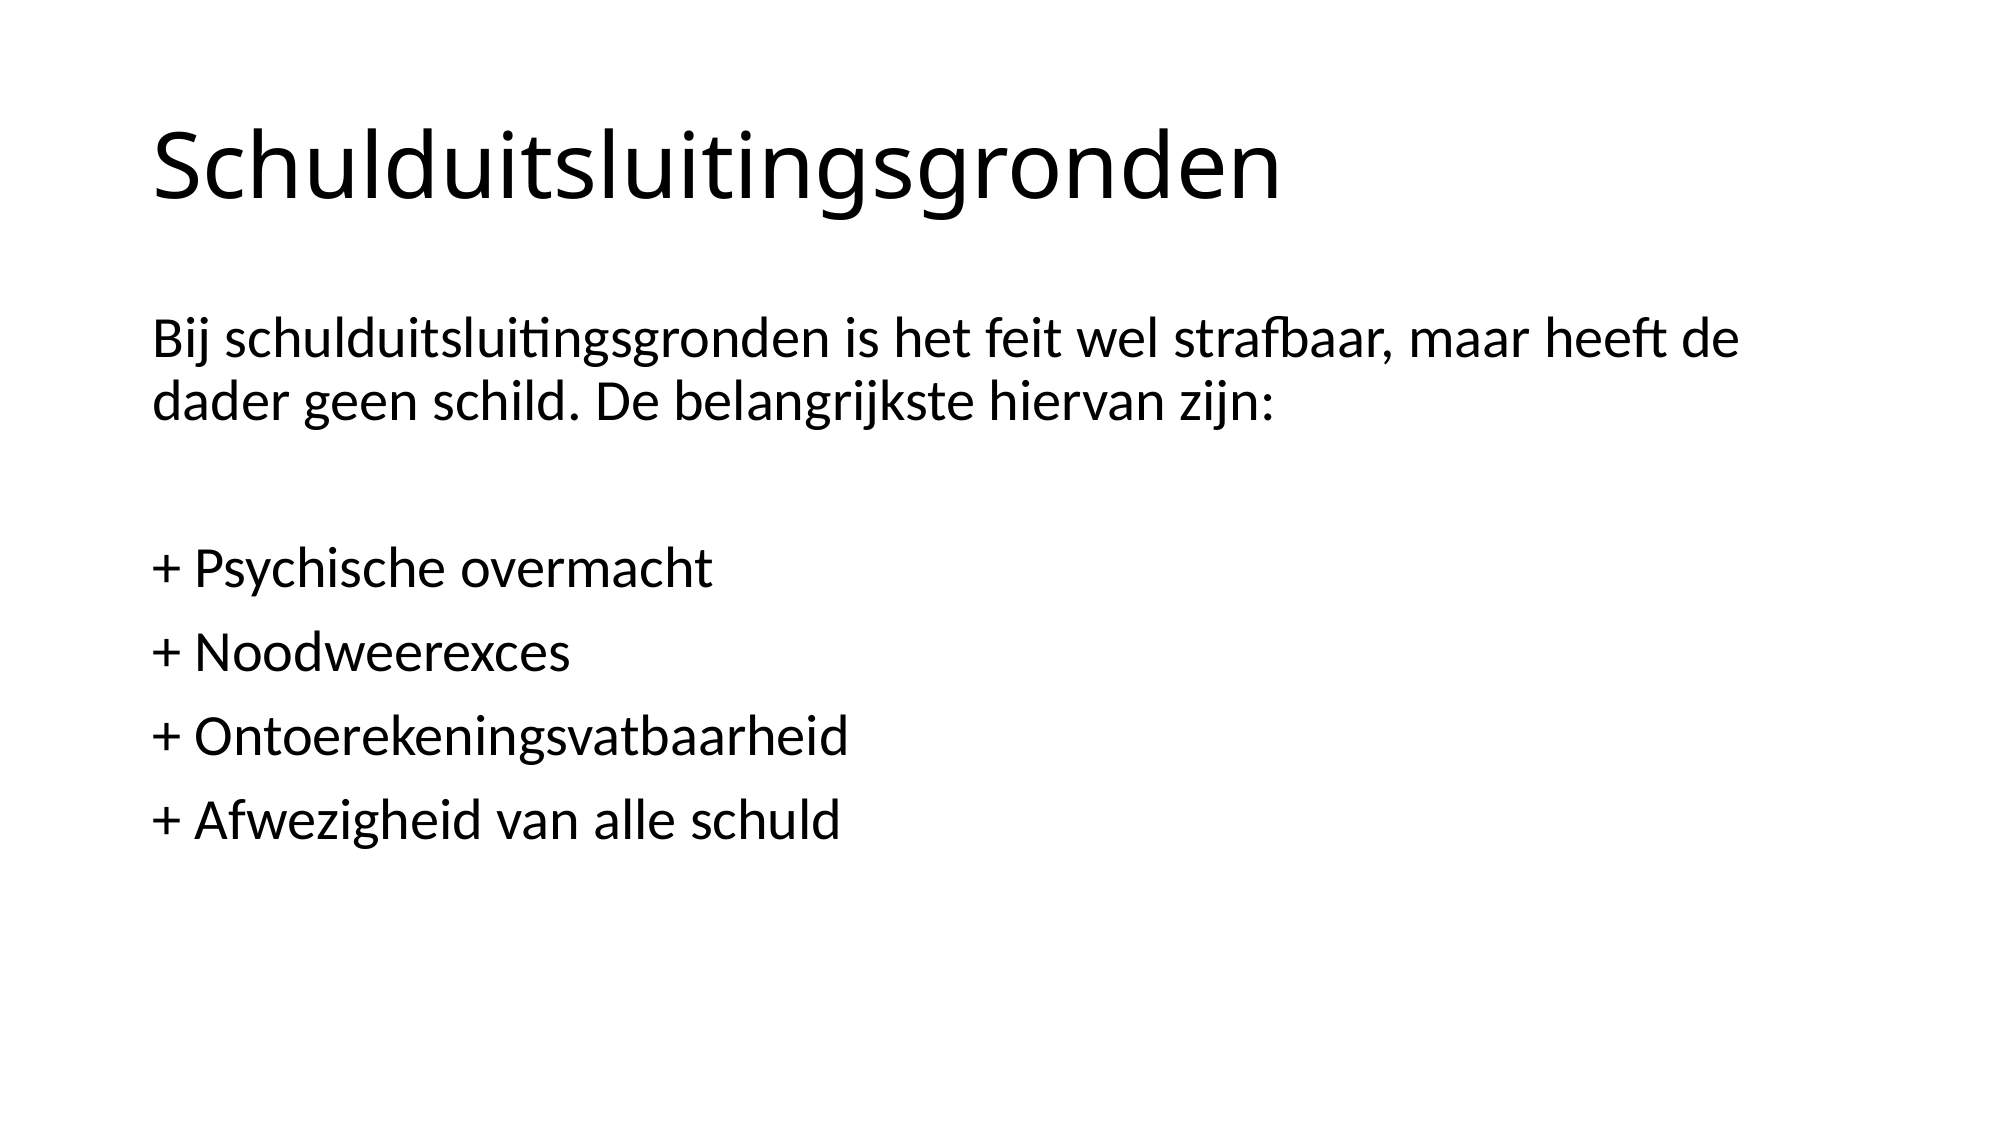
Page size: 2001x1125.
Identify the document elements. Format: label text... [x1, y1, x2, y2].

title Schulduitsluitingsgronden [137, 59, 1863, 278]
list Bij schulduitsluitingsgronden is het feit wel strafbaar, maar heeft de dader geen schild. De belangrijkste hiervan zijn: + Psychische overmacht + Noodweerexces + Ontoerekeningsvatbaarheid + Afwezigheid van alle schuld [137, 299, 1863, 1014]
